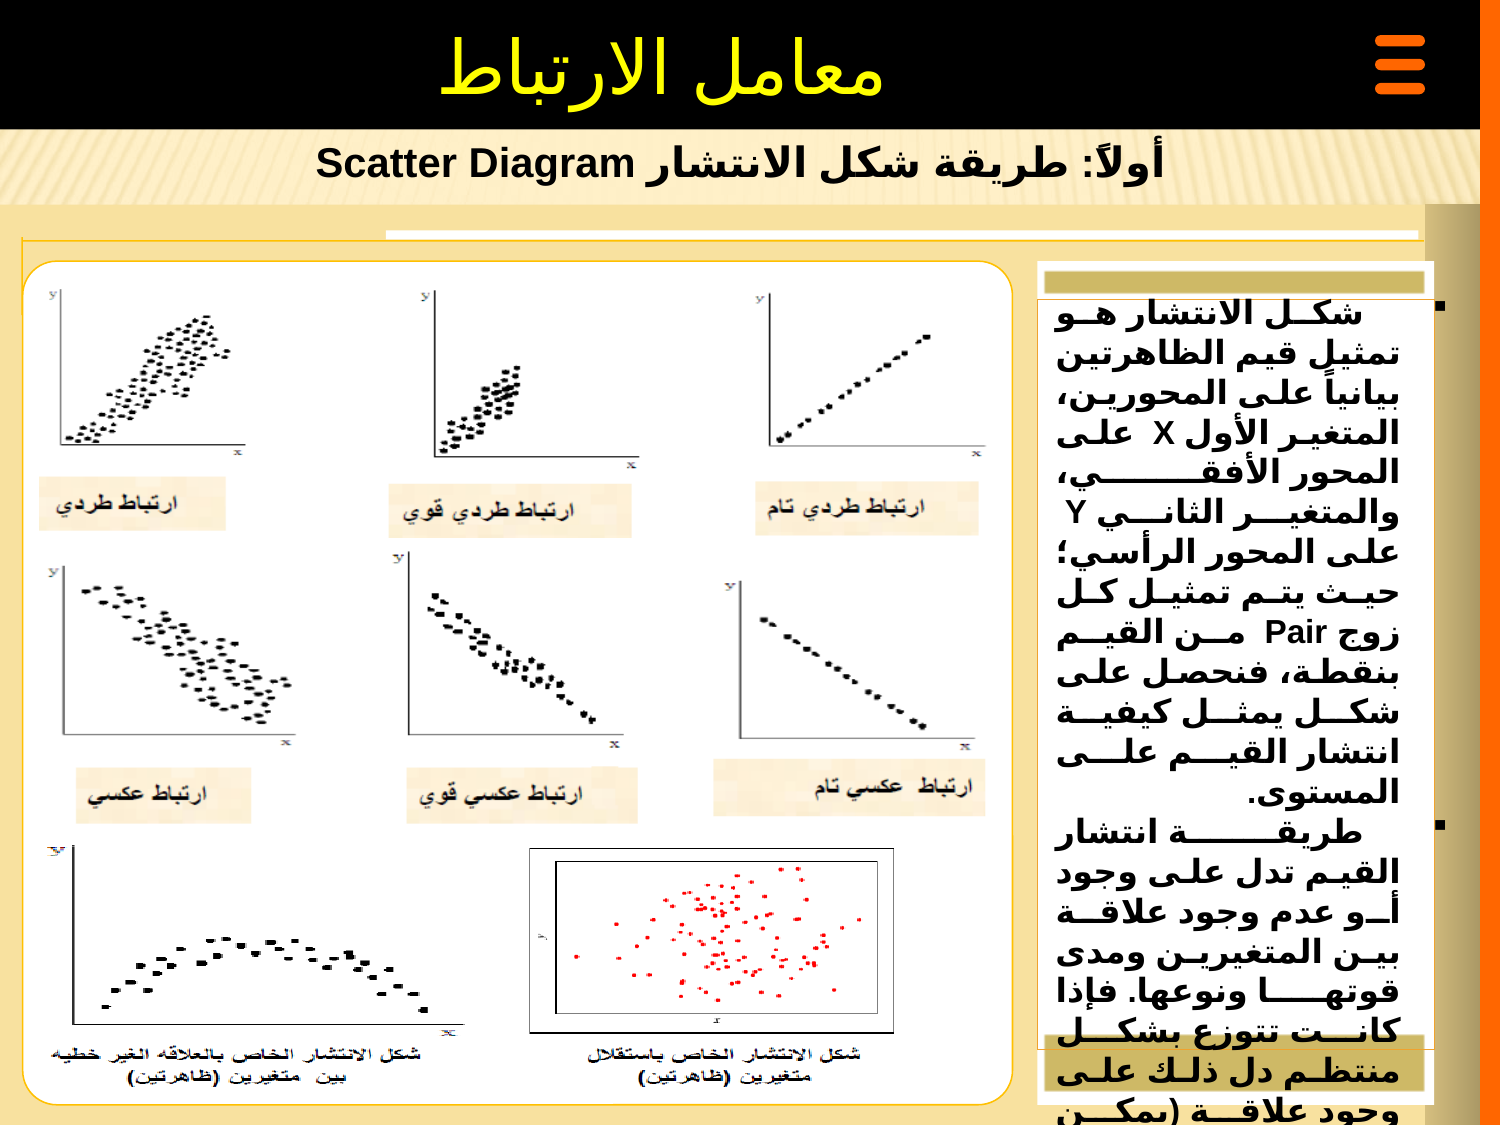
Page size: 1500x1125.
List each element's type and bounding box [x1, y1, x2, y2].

text_box [1037, 260, 1435, 1106]
picture [37, 551, 998, 826]
picture [39, 276, 1001, 538]
text_box [0, 0, 1500, 1125]
picture [39, 837, 903, 1092]
